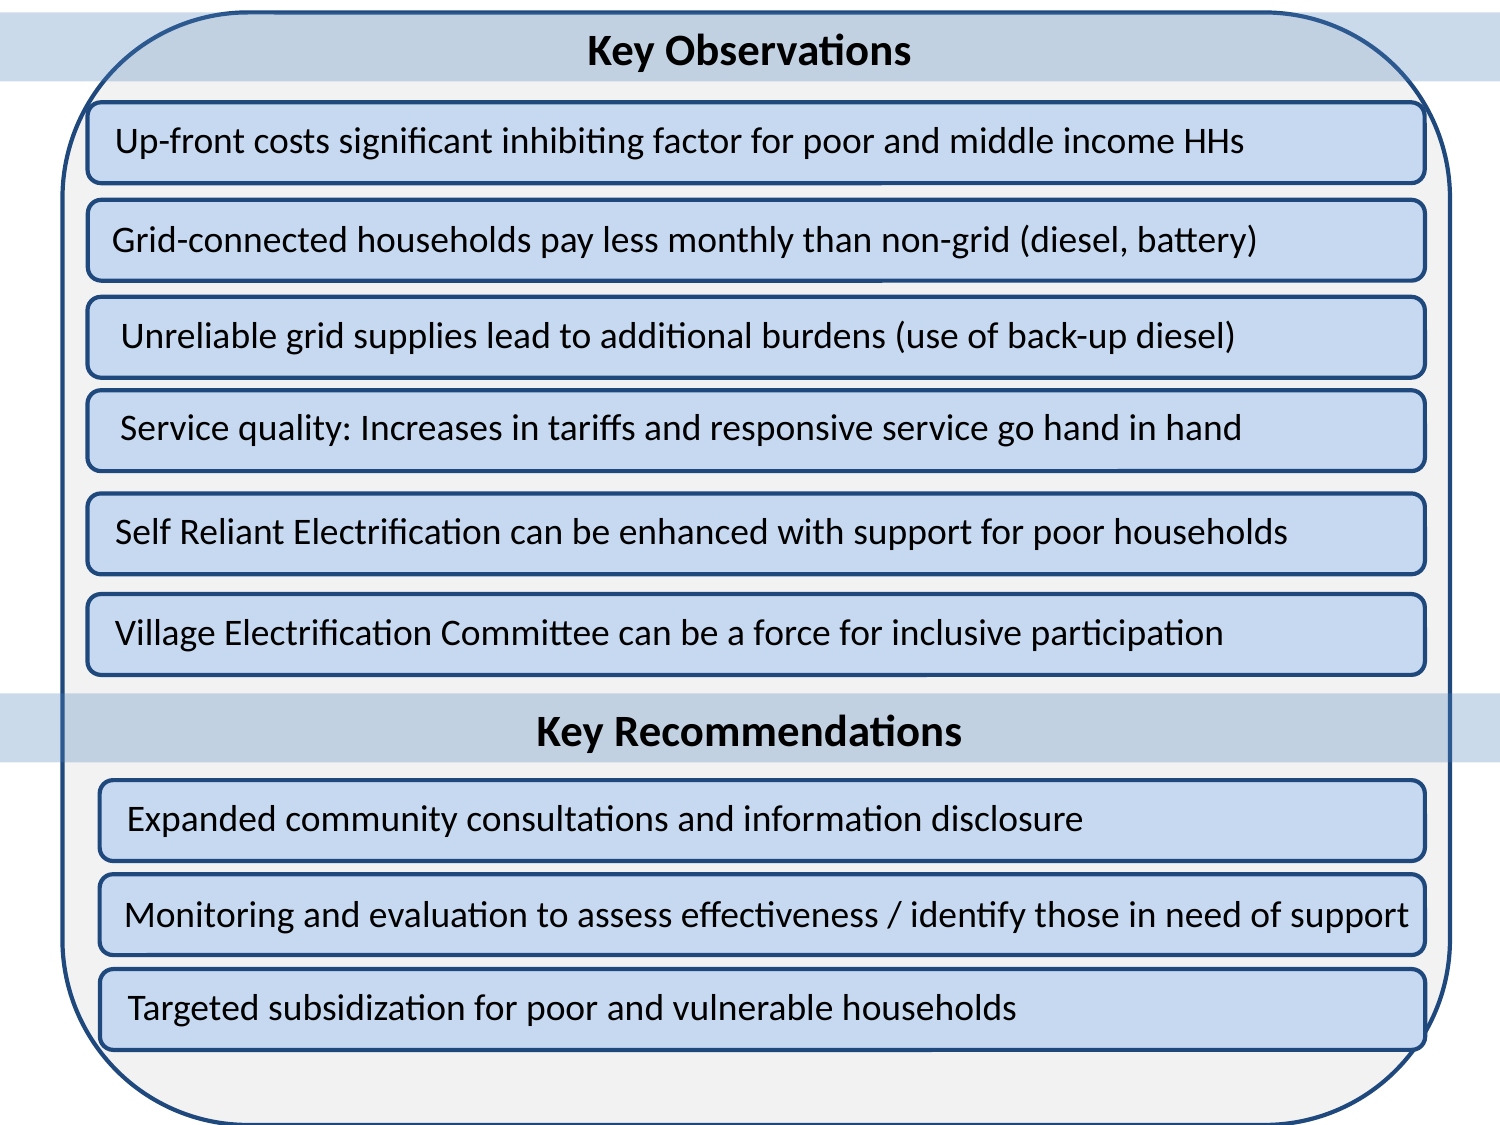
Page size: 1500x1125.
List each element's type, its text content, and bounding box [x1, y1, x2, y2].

text_box [60, 82, 1453, 693]
text_box [60, 763, 1453, 1125]
text_box Unreliable grid supplies lead to additional burdens (use of back-up diesel) [105, 303, 1351, 364]
text_box [85, 388, 1428, 474]
text_box [85, 100, 1427, 186]
text_box Key Recommendations [0, 693, 1500, 763]
text_box [85, 294, 1428, 380]
text_box Self Reliant Electrification can be enhanced with support for poor households [100, 499, 1345, 560]
text_box Service quality: Increases in tariffs and responsive service go hand in hand [105, 396, 1425, 456]
text_box Up-front costs significant inhibiting factor for poor and middle income HHs [99, 109, 1345, 169]
text_box [85, 591, 1428, 678]
text_box Expanded community consultations and information disclosure [112, 786, 1357, 847]
text_box [97, 778, 1428, 864]
text_box Key Observations [0, 12, 1500, 82]
text_box Grid-connected households pay less monthly than non-grid (diesel, battery) [97, 208, 1377, 268]
text_box Monitoring and evaluation to assess effectiveness / identify those in need of support [109, 882, 1450, 943]
text_box Targeted subsidization for poor and vulnerable households [112, 975, 1357, 1036]
text_box [85, 491, 1428, 577]
text_box Village Electrification Committee can be a force for inclusive participation [100, 600, 1376, 661]
text_box [85, 197, 1428, 283]
text_box [97, 966, 1428, 1053]
text_box [97, 872, 1427, 958]
